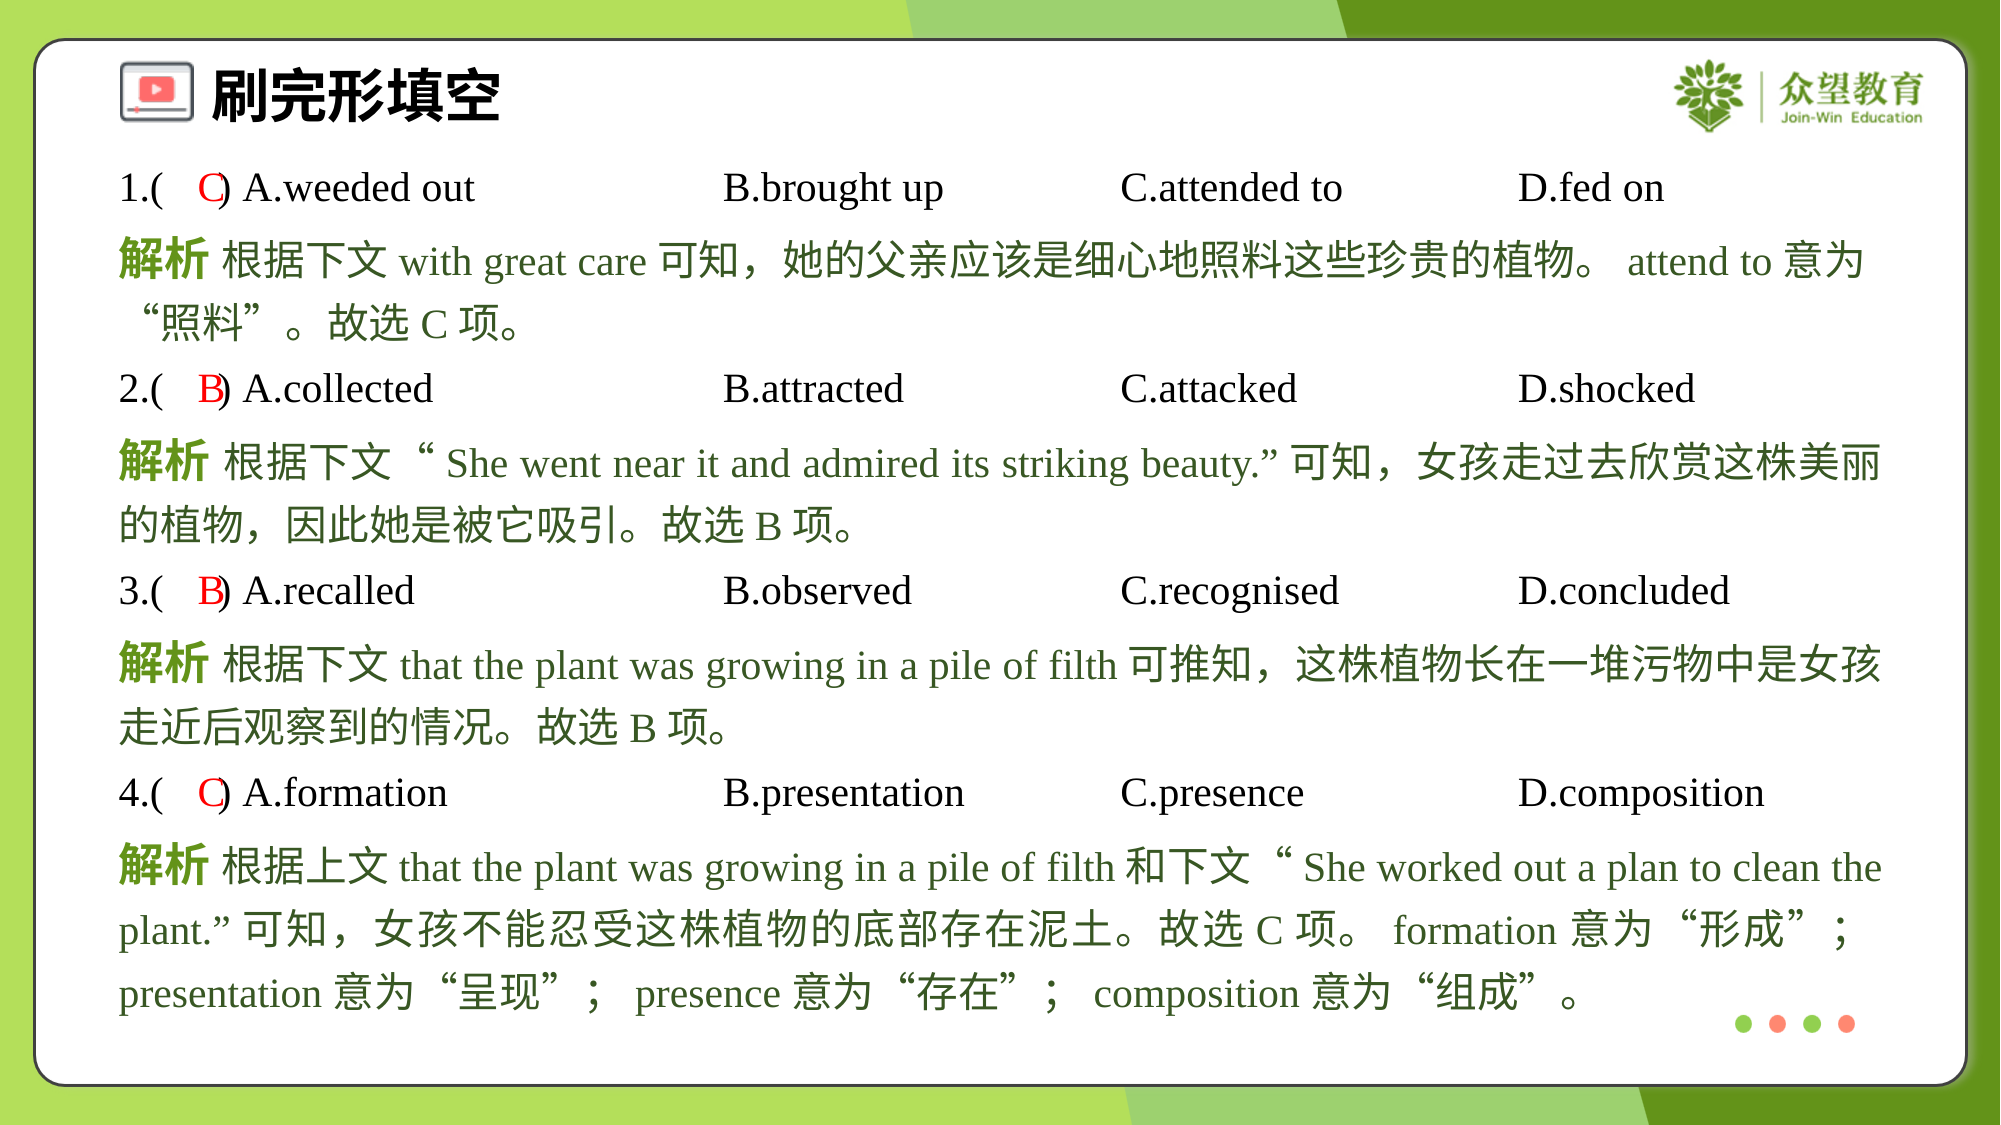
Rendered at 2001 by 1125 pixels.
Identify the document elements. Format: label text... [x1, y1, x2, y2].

text_box 1.( ) A.weeded out B.brought up C.attended to D.fed on [118, 146, 192, 204]
text_box 1.( ) A.weeded out B.brought up C.attended to D.fed on [231, 146, 1883, 204]
text_box 解析 根据下文“She went near it and admired its striking beauty.”可知，女孩走过去欣赏这株美丽的植物，因此她是被它吸引。故选B项。 [118, 417, 1883, 545]
text_box 4.( ) A.formation B.presentation C.presence D.composition [118, 752, 192, 810]
text_box 3.( ) A.recalled B.observed C.recognised D.concluded [231, 550, 1883, 608]
text_box 2.( ) A.collected B.attracted C.attacked D.shocked [231, 348, 1883, 406]
picture [0, 0, 2000, 1125]
text_box 2.( ) A.collected B.attracted C.attacked D.shocked [118, 348, 192, 406]
text_box 3.( ) A.recalled B.observed C.recognised D.concluded [118, 550, 192, 608]
text_box 解析 根据下文that the plant was growing in a pile of filth可推知，这株植物长在一堆污物中是女孩走近后观察到的情况。故选B项。 [118, 619, 1883, 747]
text_box C [192, 752, 231, 810]
text_box B [192, 550, 231, 608]
text_box B [192, 348, 231, 406]
text_box 4.( ) A.formation B.presentation C.presence D.composition [231, 752, 1883, 810]
text_box C [192, 146, 231, 205]
text_box 解析 根据下文with great care可知，她的父亲应该是细心地照料这些珍贵的植物。attend to意为“照料”。故选C项。 [118, 215, 1883, 343]
text_box 解析 根据上文that the plant was growing in a pile of filth和下文“She worked out a plan to clean the plant.”可知，女孩不能忍受这株植物的底部存在泥土。故选C项。formation意为“形成”；presentation意为“呈现”；presence意为“存在”；composition意为“组成”。 [118, 822, 1883, 1011]
